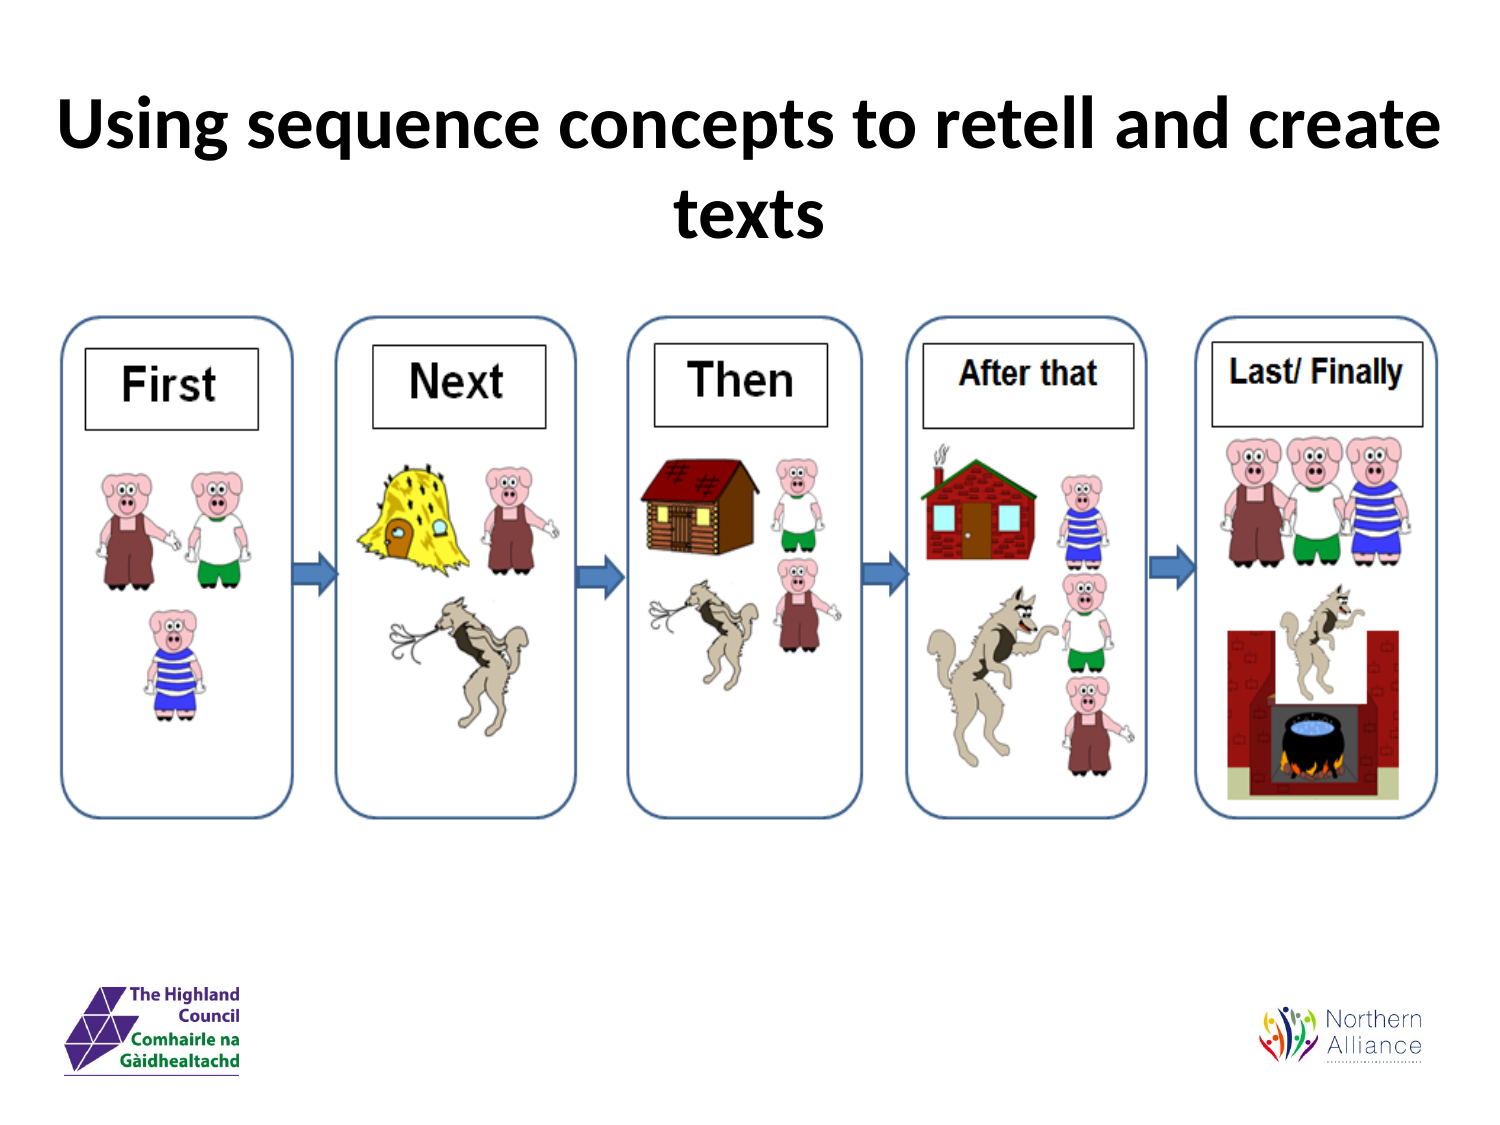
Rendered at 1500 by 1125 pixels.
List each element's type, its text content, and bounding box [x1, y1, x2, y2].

text_box Using sequence concepts to retell and create texts [41, 66, 1459, 262]
picture [52, 314, 1448, 823]
picture [1245, 987, 1436, 1076]
picture [64, 987, 240, 1076]
